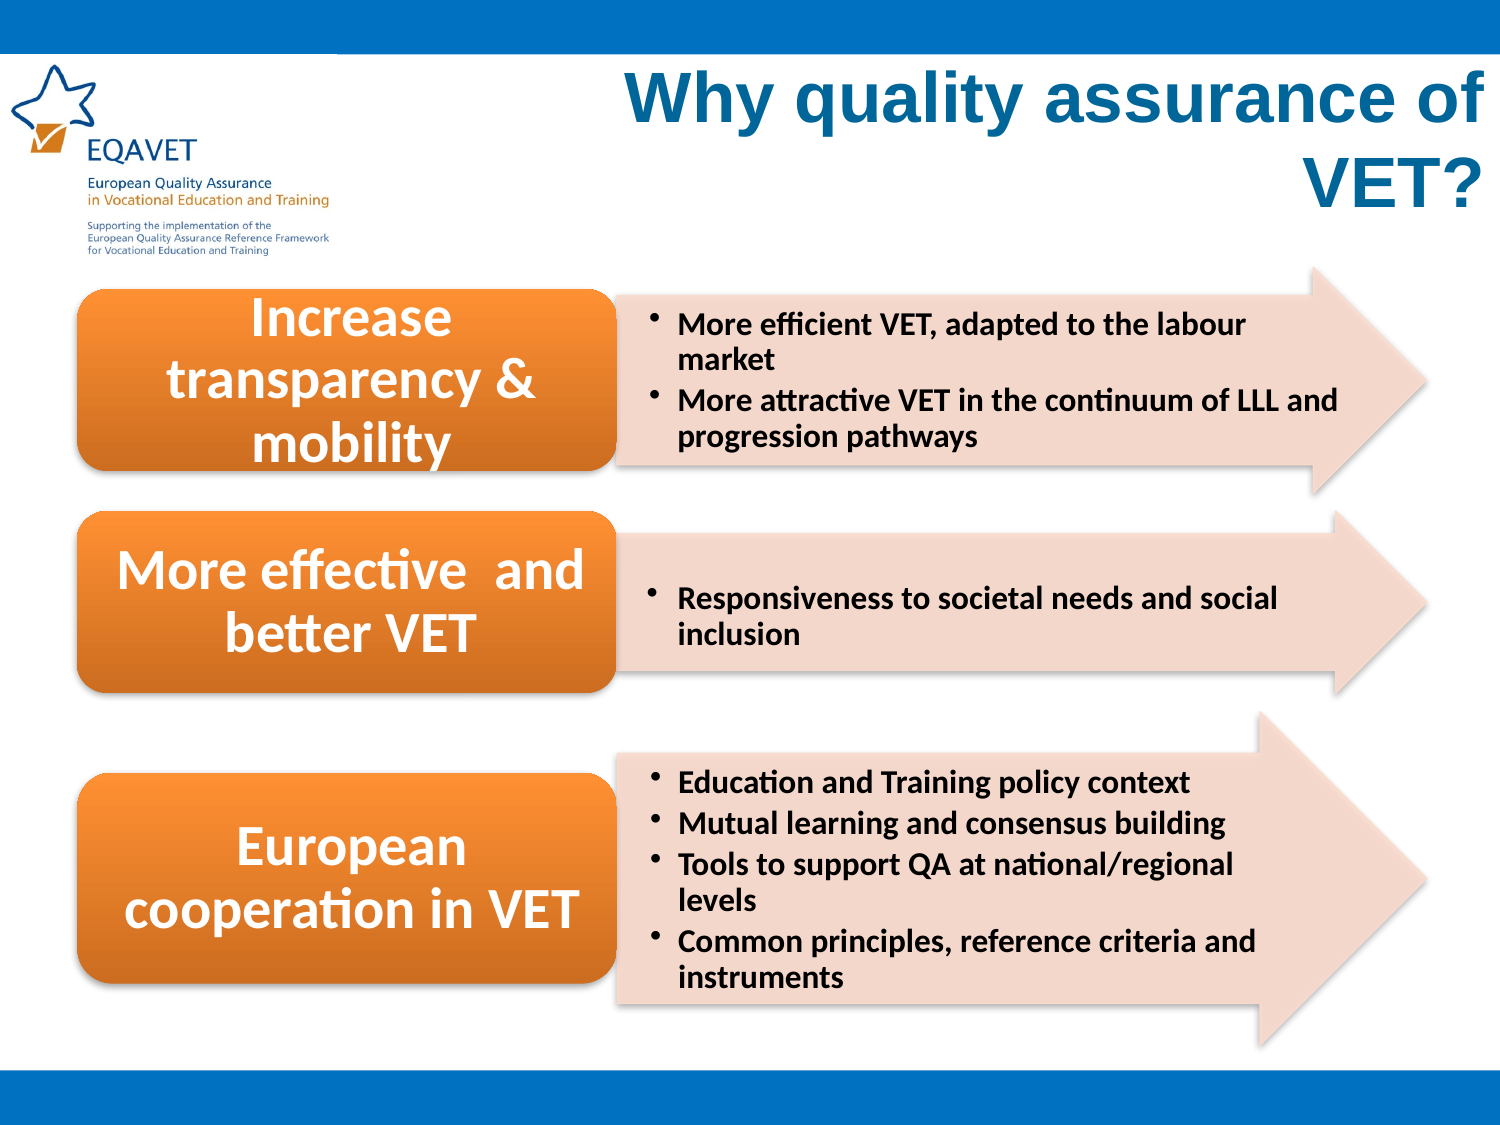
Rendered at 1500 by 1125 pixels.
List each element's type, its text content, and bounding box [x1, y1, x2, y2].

picture [0, 54, 337, 269]
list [76, 266, 1427, 1046]
title Why quality assurance of VET? [435, 42, 1500, 231]
